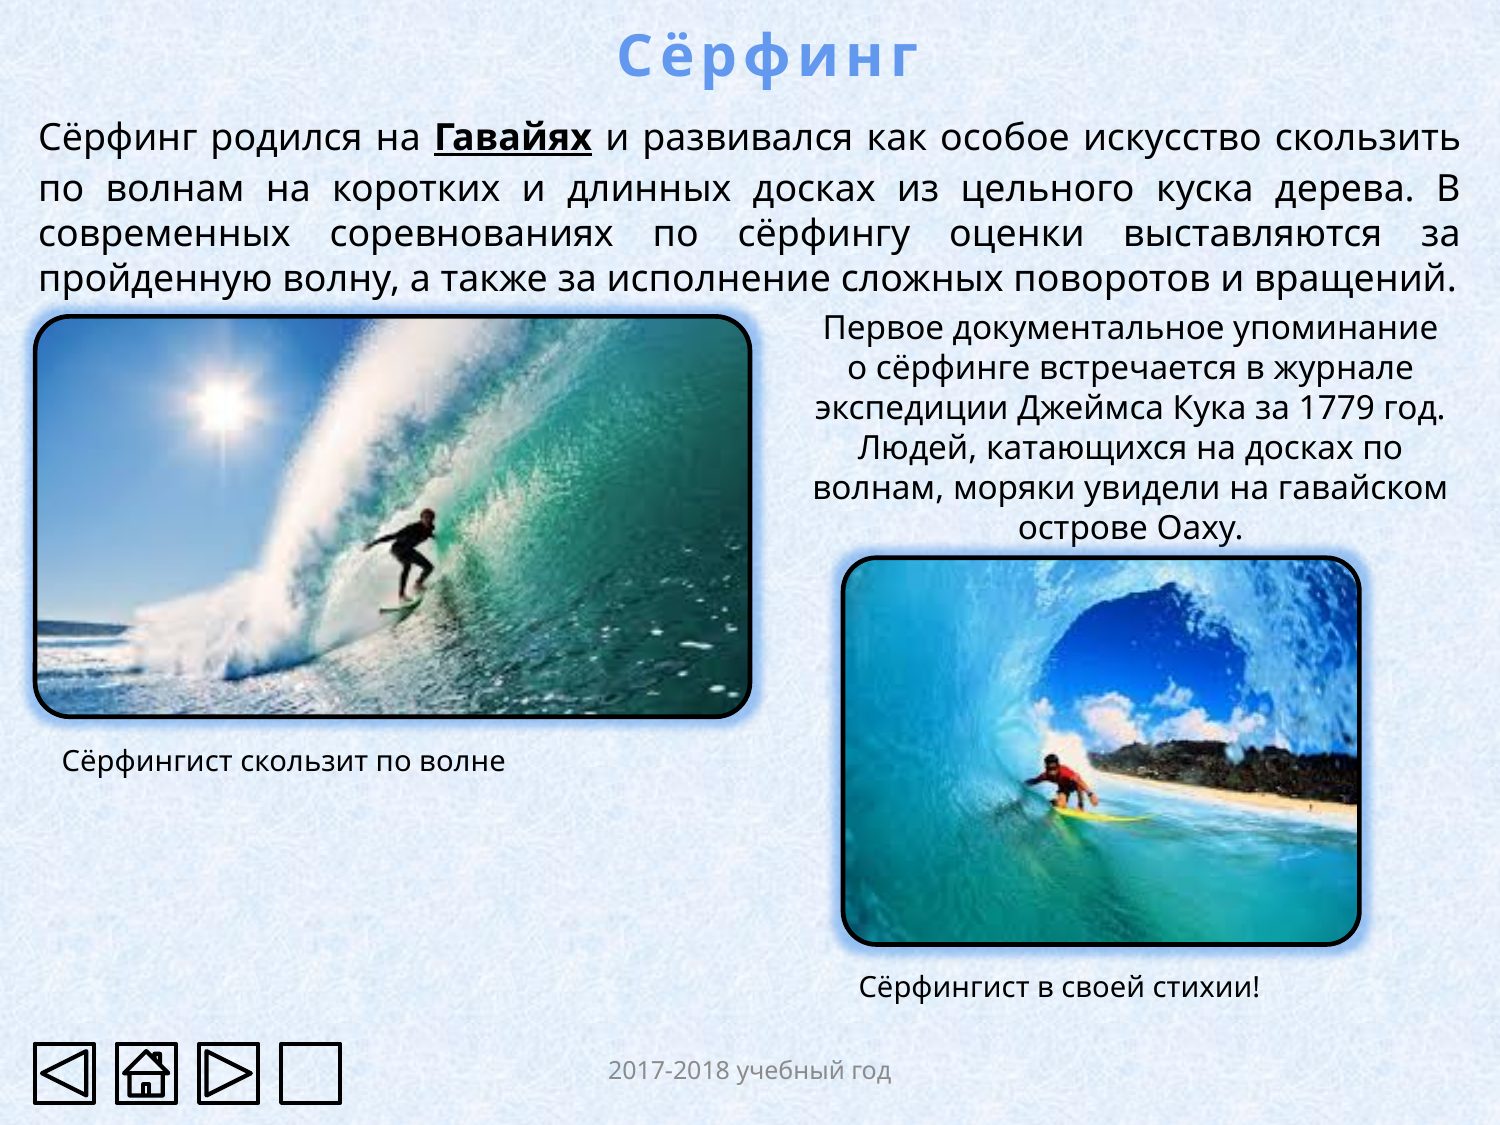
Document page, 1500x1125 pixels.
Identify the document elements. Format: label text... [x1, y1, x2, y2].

picture [34, 316, 751, 717]
footer 2017-2018 учебный год [550, 1041, 950, 1102]
text_box Сёрфингист в своей стихии! [843, 960, 1395, 1011]
title Сёрфинг [187, 0, 1348, 105]
text_box Сёрфингист скользит по волне [46, 734, 539, 785]
text_box Первое документальное упоминание о сёрфинге встречается в журнале экспедиции Джеймса Кука за 1779 год. Людей, катающихся на досках по волнам, моряки увидели на гавайском острове Оаху. [796, 299, 1465, 554]
picture [842, 557, 1360, 945]
text_box Сёрфинг родился на Гавайях и развивался как особое искусство скользить по волнам на коротких и длинных досках из цельного куска дерева. В современных соревнованиях по сёрфингу оценки выставляются за пройденную волну, а также за исполнение сложных поворотов и вращений. [23, 105, 1477, 307]
